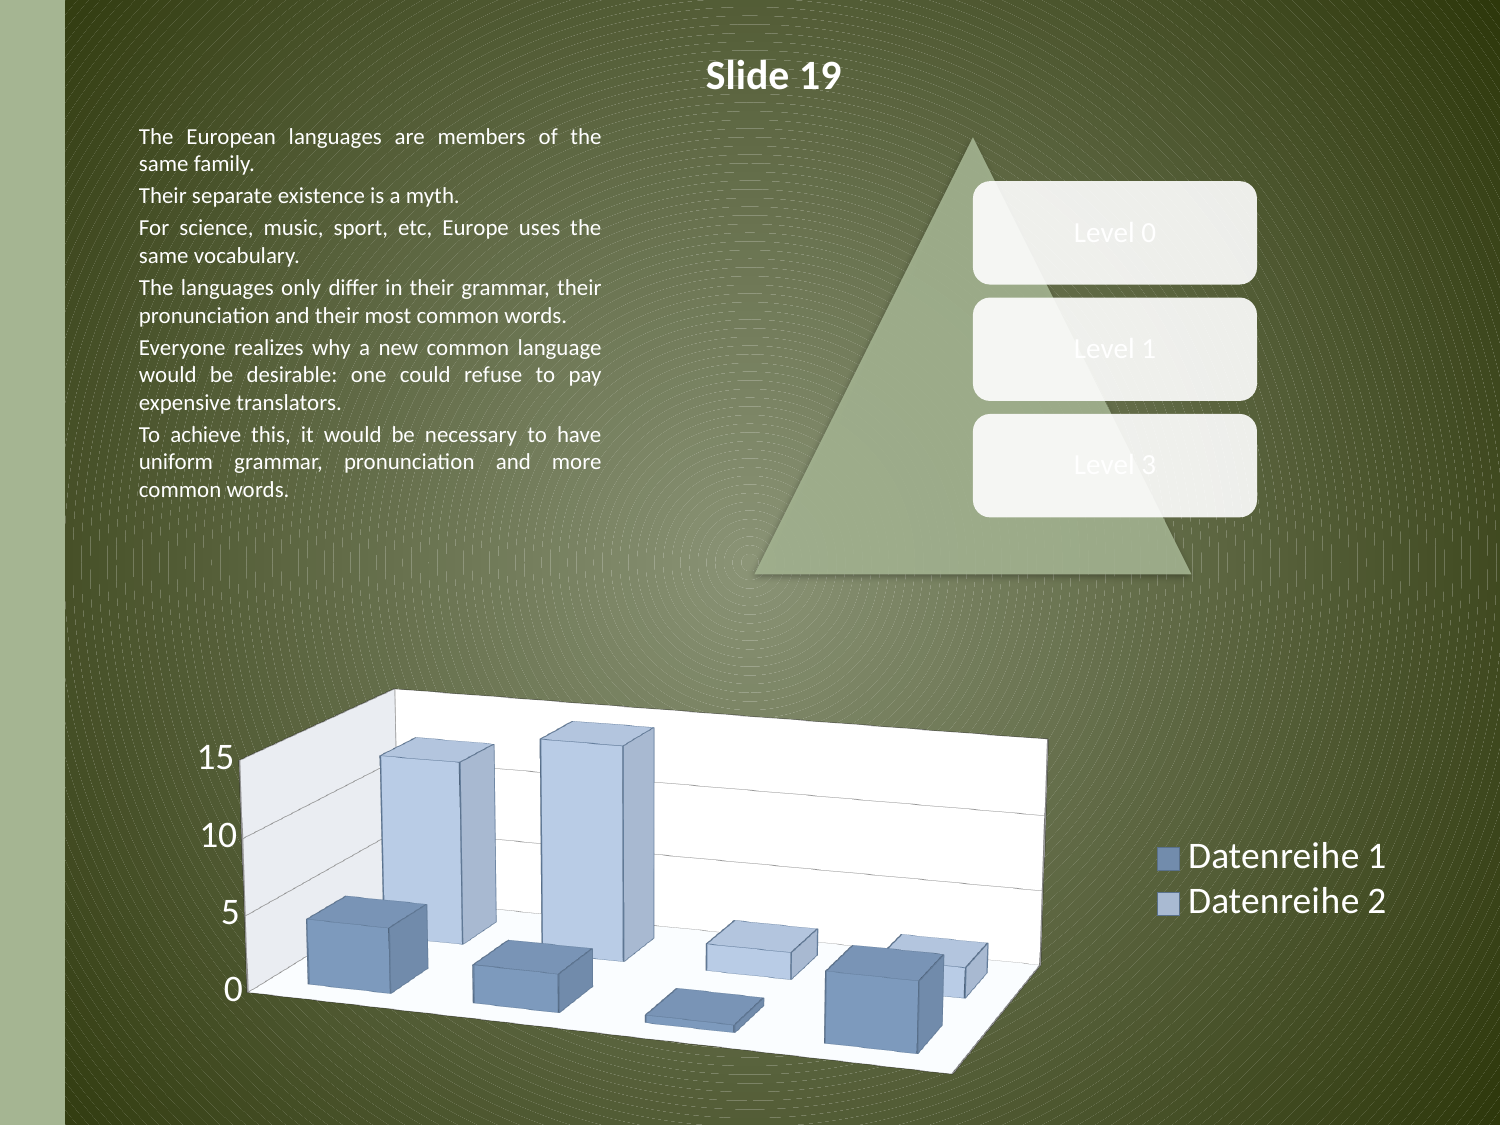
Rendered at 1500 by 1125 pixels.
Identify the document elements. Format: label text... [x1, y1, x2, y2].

title Slide 19 [76, 30, 1471, 106]
list The European languages are members of the same family. Their separate existence is a myth. For science, music, sport, etc, Europe uses the same vocabulary. The languages only differ in their grammar, their pronunciation and their most common words. Everyone realizes why a new common language would be desirable: one could refuse to pay expensive translators. To achieve this, it would be necessary to have uniform grammar, pronunciation and more common words. [123, 113, 618, 634]
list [586, 136, 1426, 575]
chart [100, 680, 1412, 1083]
